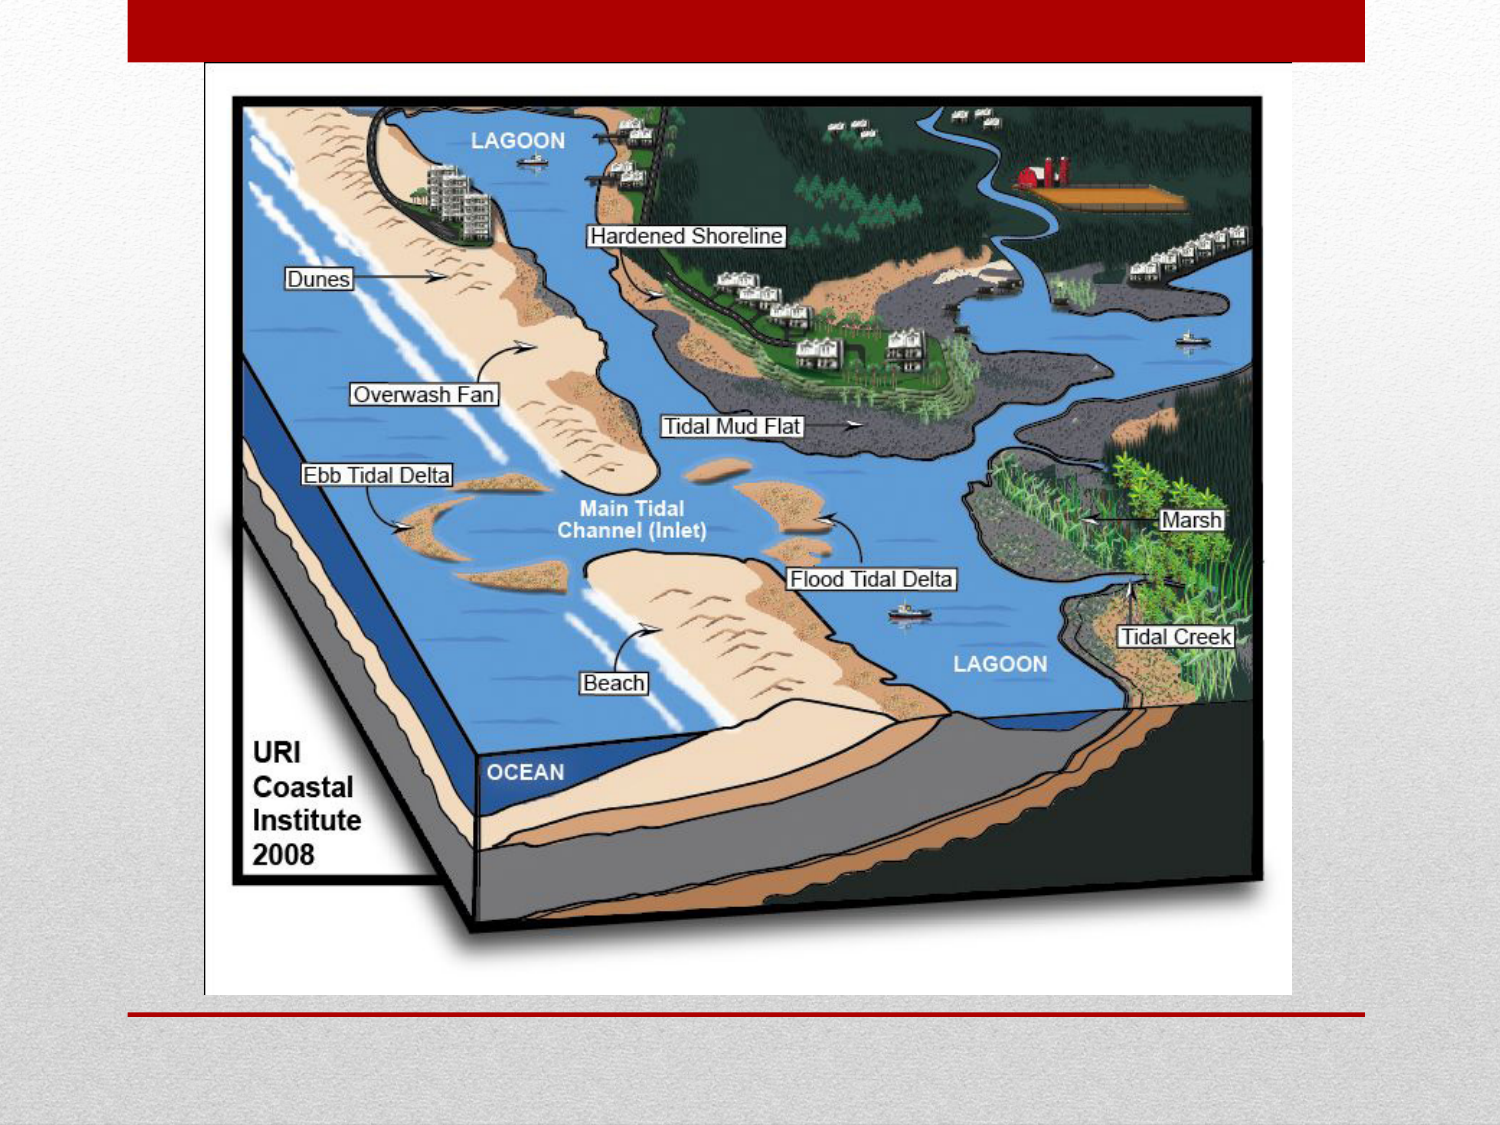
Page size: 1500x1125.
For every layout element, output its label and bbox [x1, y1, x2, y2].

picture [203, 61, 1293, 996]
